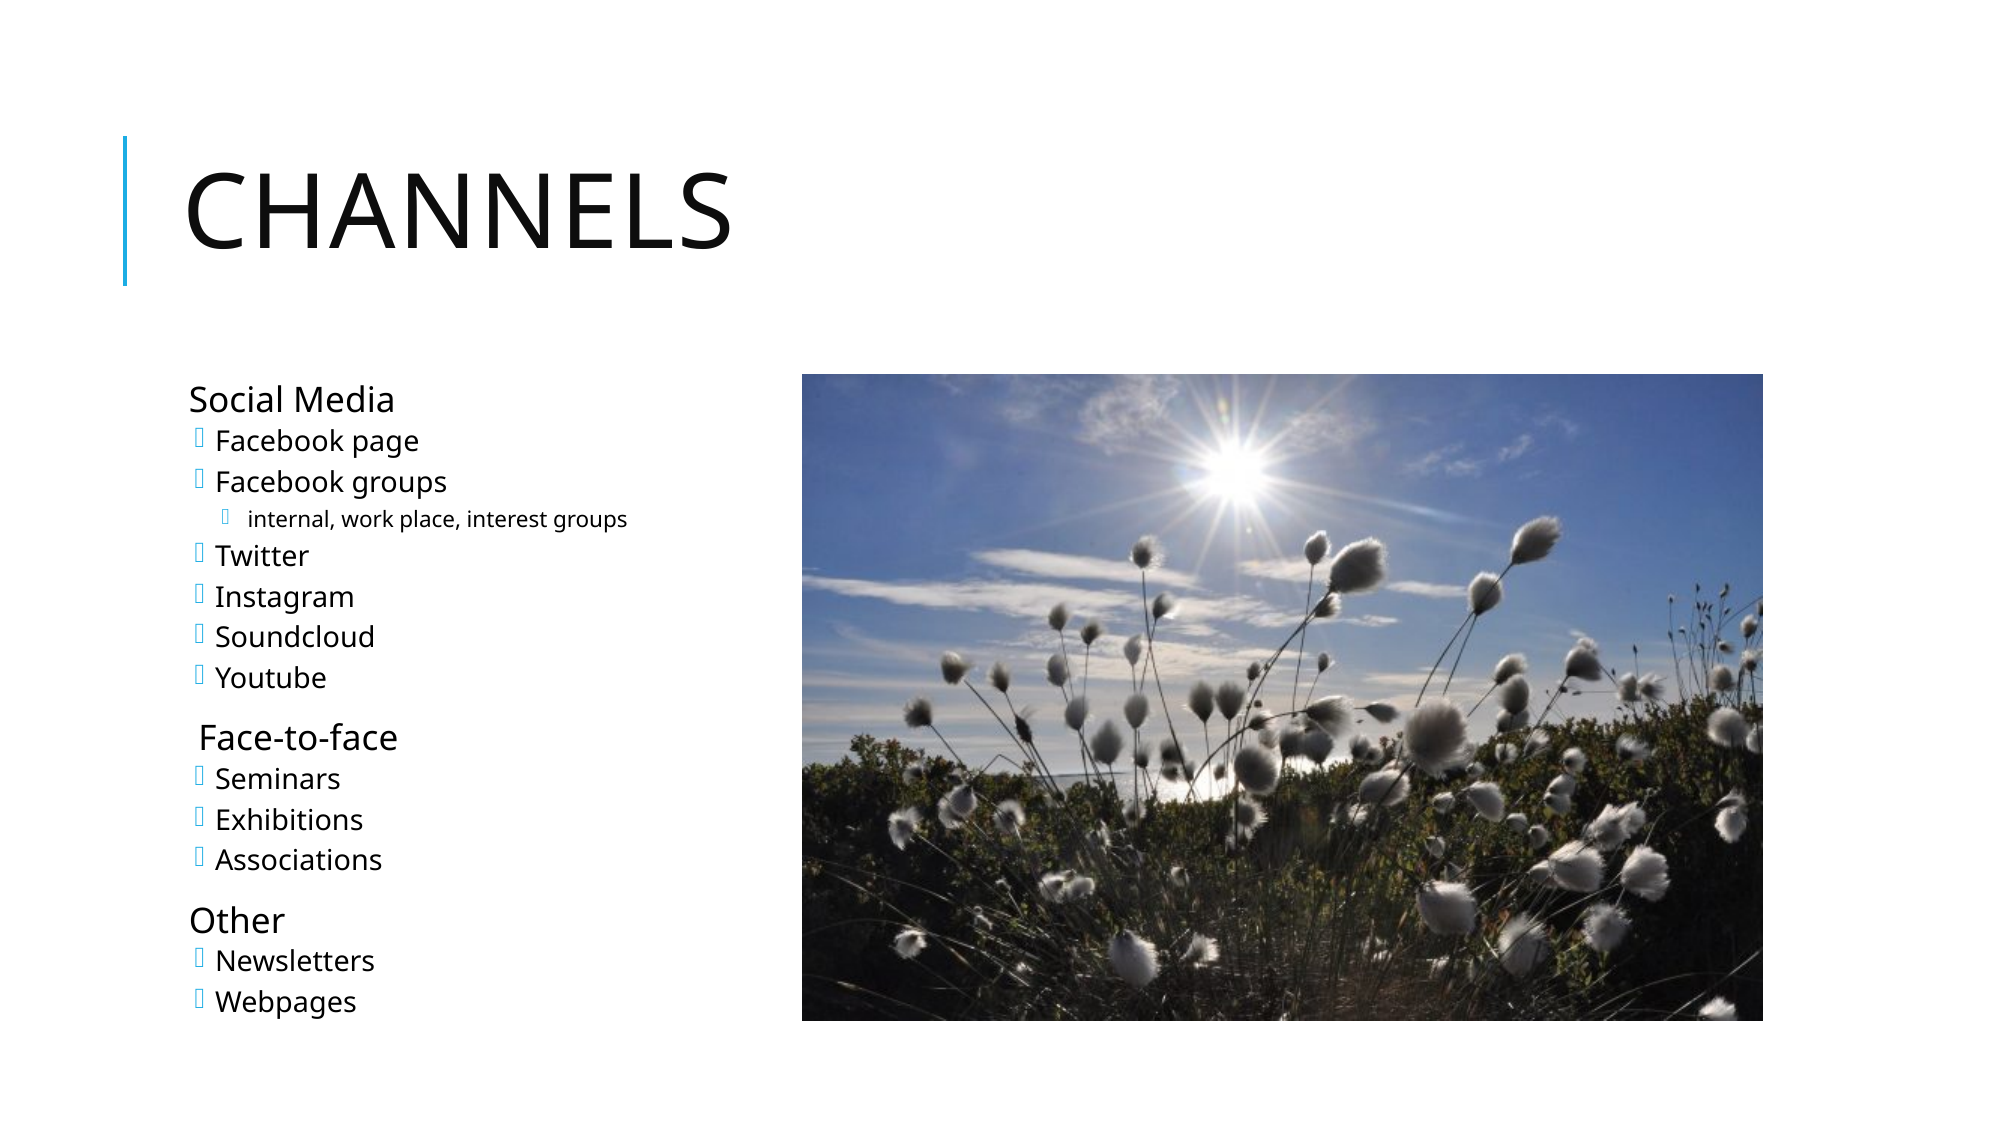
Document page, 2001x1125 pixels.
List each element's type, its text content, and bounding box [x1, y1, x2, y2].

list Social Media Facebook page Facebook groups internal, work place, interest groups Twitter Instagram Soundcloud Youtube Face-to-face Seminars Exhibitions Associations Other Newsletters Webpages [168, 375, 948, 1035]
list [801, 374, 1763, 1021]
title Channels [168, 96, 1763, 342]
